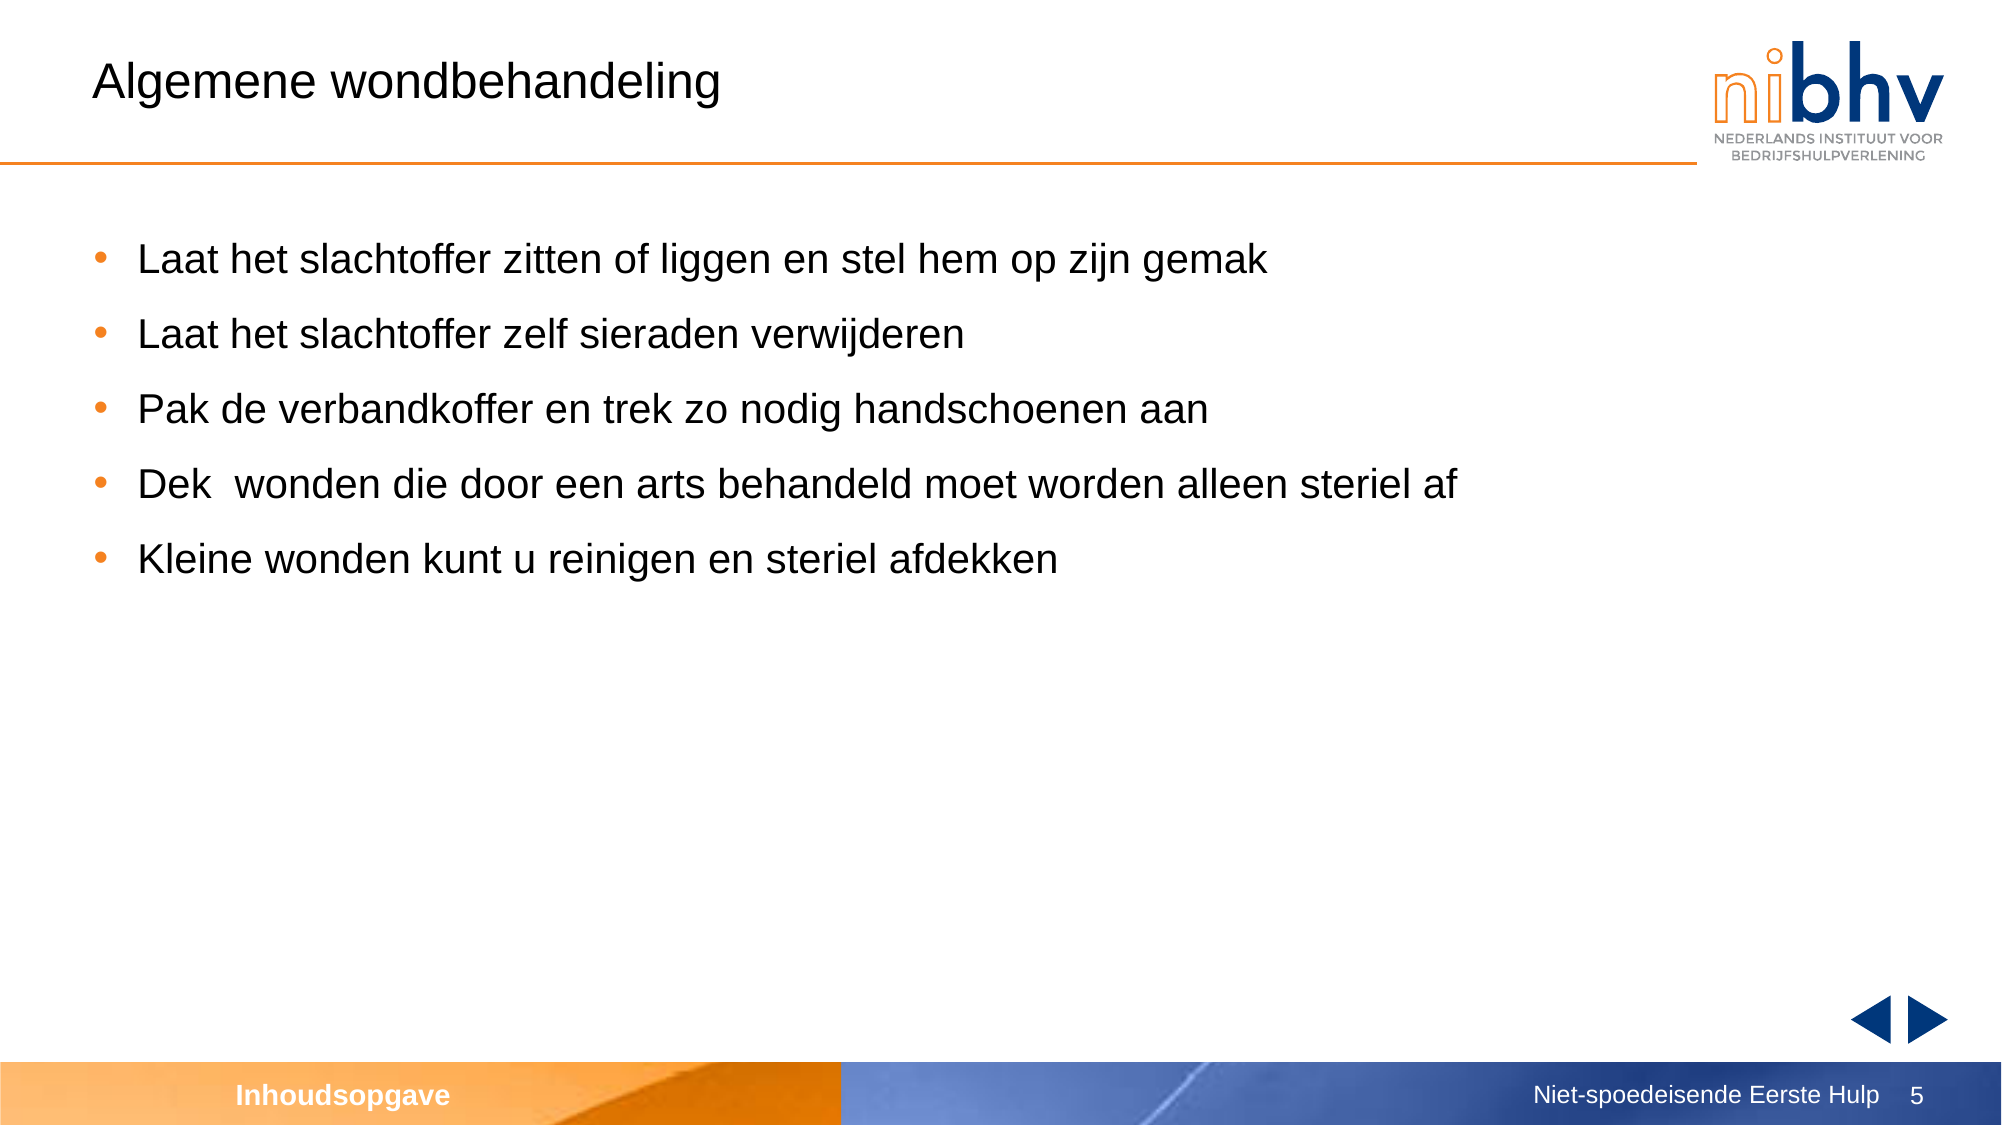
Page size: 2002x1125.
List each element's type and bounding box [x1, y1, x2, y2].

text_box [195, 1058, 473, 1125]
text_box [1838, 987, 1967, 1047]
text_box [0, 0, 2001, 1125]
